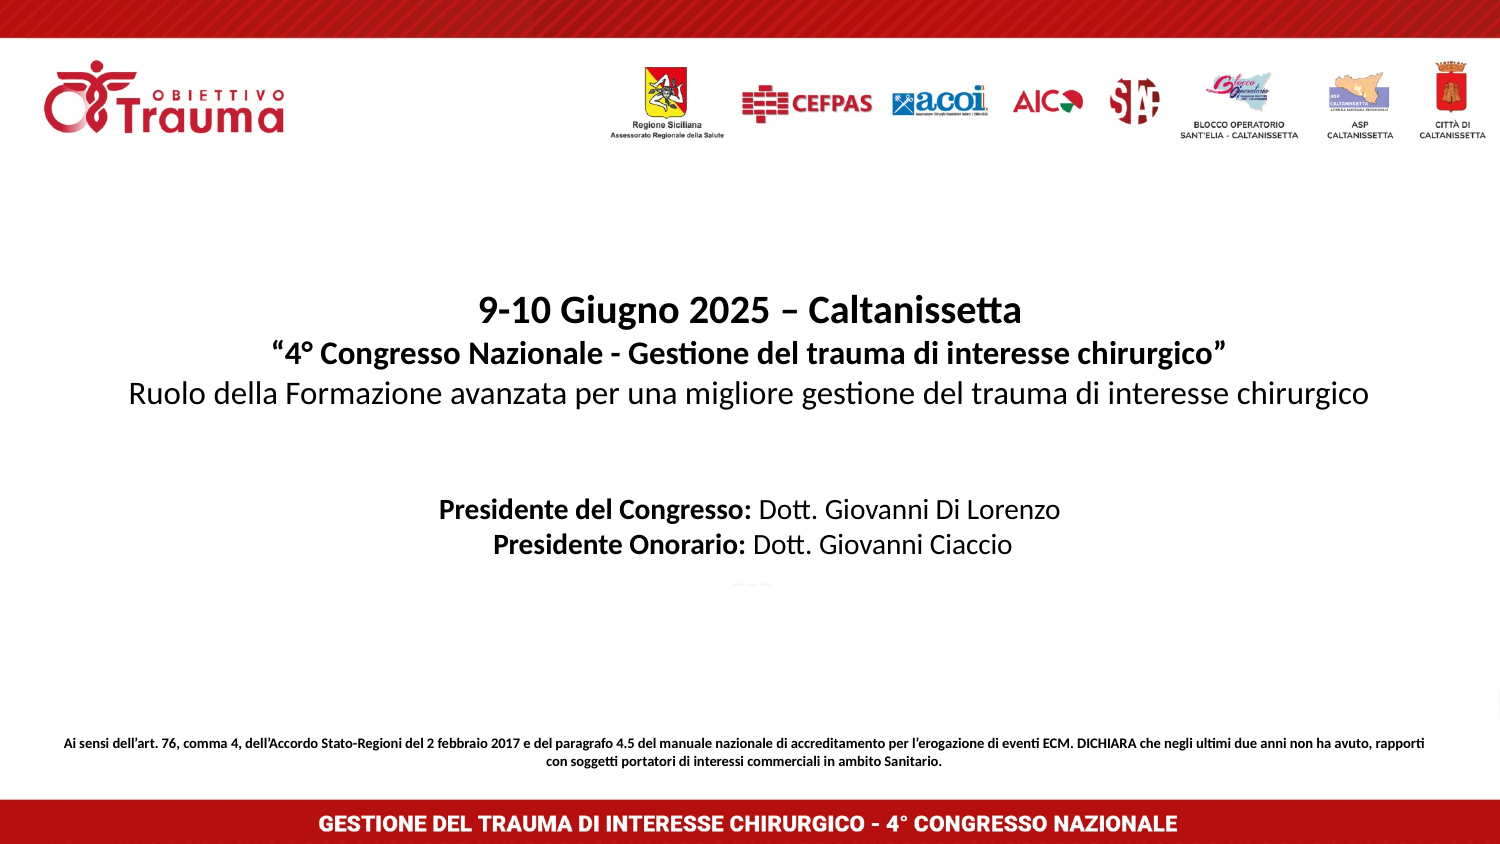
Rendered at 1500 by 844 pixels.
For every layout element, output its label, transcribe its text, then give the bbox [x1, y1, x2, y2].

subtitle Ai sensi dell’art. 76, comma 4, dell’Accordo Stato-Regioni del 2 febbraio 2017 e del paragrafo 4.5 del manuale nazionale di accreditamento per l’erogazione di eventi ECM. DICHIARA che negli ultimi due anni non ha avuto, rapporti con soggetti portatori di interessi commerciali in ambito Sanitario. [46, 726, 1442, 786]
picture [0, 0, 1500, 844]
title 9-10 Giugno 2025 – Caltanissetta “4° Congresso Nazionale - Gestione del trauma di interesse chirurgico” Ruolo della Formazione avanzata per una migliore gestione del trauma di interesse chirurgico Presidente del Congresso: Dott. Giovanni Di Lorenzo Presidente Onorario: Dott. Giovanni Ciaccio [112, 262, 1388, 622]
